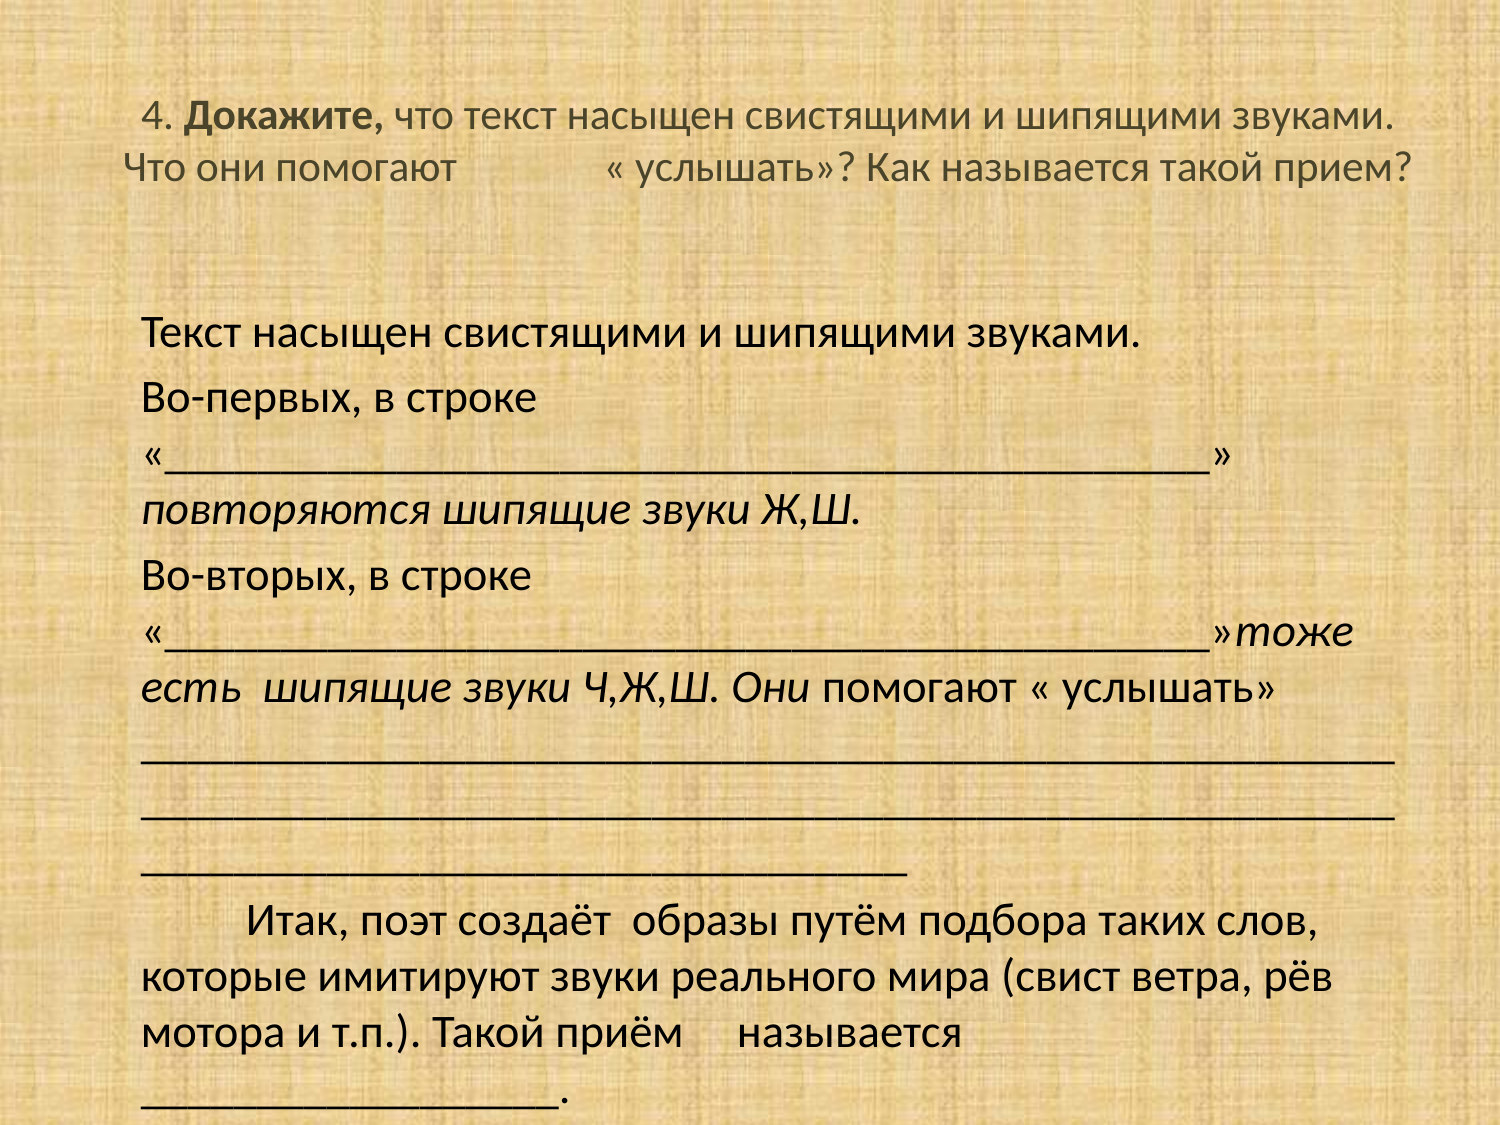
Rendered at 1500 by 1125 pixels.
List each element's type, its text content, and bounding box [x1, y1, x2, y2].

list Текст насыщен свистящими и шипящими звуками. Во-первых, в строке «_____________________________________________» повторяются шипящие звуки Ж,Ш. Во-вторых, в строке «_____________________________________________»тоже есть шипящие звуки Ч,Ж,Ш. Они помогают « услышать» _____________________________________________________________________________________________________________________________________________ Итак, поэт создаёт образы путём подбора таких слов, которые имитируют звуки реального мира (свист ветра, рёв мотора и т.п.). Такой приём называется __________________. [75, 292, 1425, 1125]
picture [0, 0, 1500, 1125]
title 4. Докажите, что текст насыщен свистящими и шипящими звуками. Что они помогают « услышать»? Как называется такой прием? [93, 70, 1444, 258]
